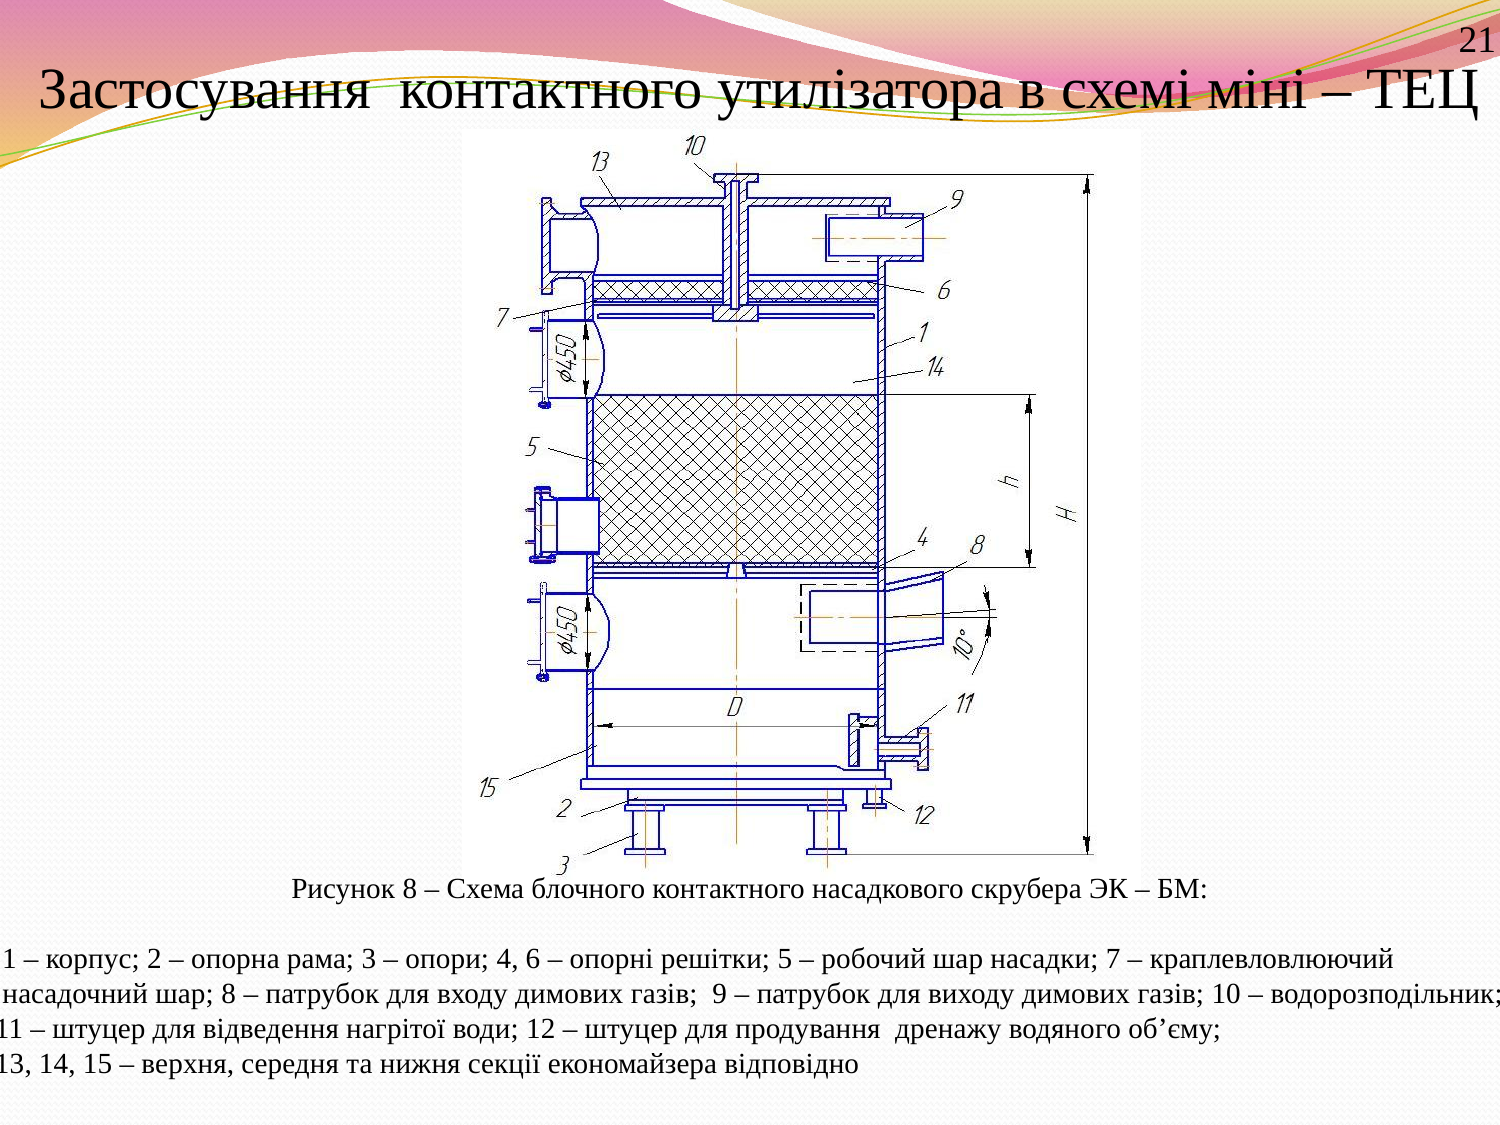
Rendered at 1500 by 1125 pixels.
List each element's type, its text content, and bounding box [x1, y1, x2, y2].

table_cell млн.грн./рік [464, 897, 1139, 901]
table_cell 0,8761 [456, 862, 1147, 907]
table_cell [460, 862, 1143, 904]
text_box Рисунок 8 – Схема блочного контактного насадкового скрубера ЭК – БМ: 1 – корпус; 2 – опорна рама; 3 – опори; 4, 6 – опорні решітки; 5 – робочий шар насадки; 7 – краплевловлюючий насадочний шар; 8 – патрубок для входу димових газів; 9 – патрубок для виходу димових газів; 10 – водорозподільник; 11 – штуцер для відведення нагрітої води; 12 – штуцер для продування дренажу водяного об’єму; 13, 14, 15 – верхня, середня та нижня секції економайзера відповідно [0, 862, 1500, 1122]
slide_number 21 [1371, 0, 1497, 60]
picture [462, 128, 1141, 897]
text_box Застосування контактного утилізатора в схемі міні – ТЕЦ [24, 43, 1495, 128]
